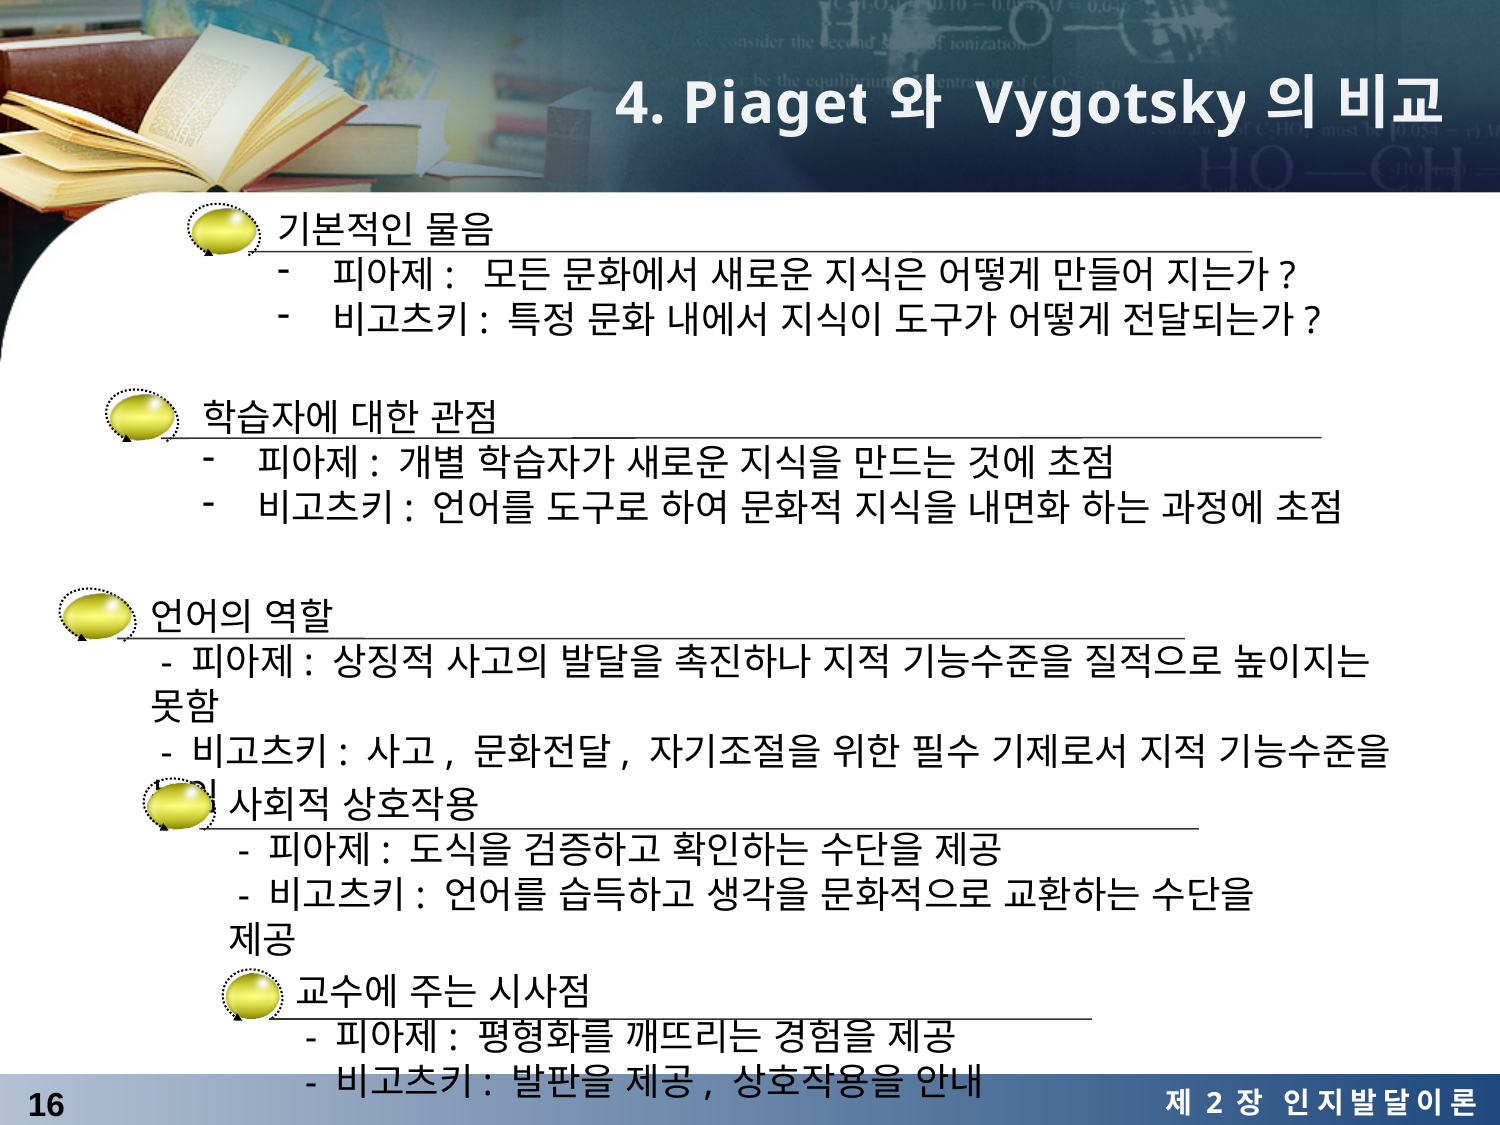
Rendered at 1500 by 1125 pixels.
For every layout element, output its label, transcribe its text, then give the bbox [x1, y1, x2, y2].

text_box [222, 960, 1383, 1113]
title 4. Piaget와 Vygotsky의 비교 [31, 0, 1461, 202]
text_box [58, 585, 1442, 738]
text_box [187, 198, 1419, 351]
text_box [142, 773, 1348, 926]
slide_number 16 [0, 1075, 116, 1120]
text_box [105, 386, 1415, 539]
picture [0, 0, 1500, 383]
